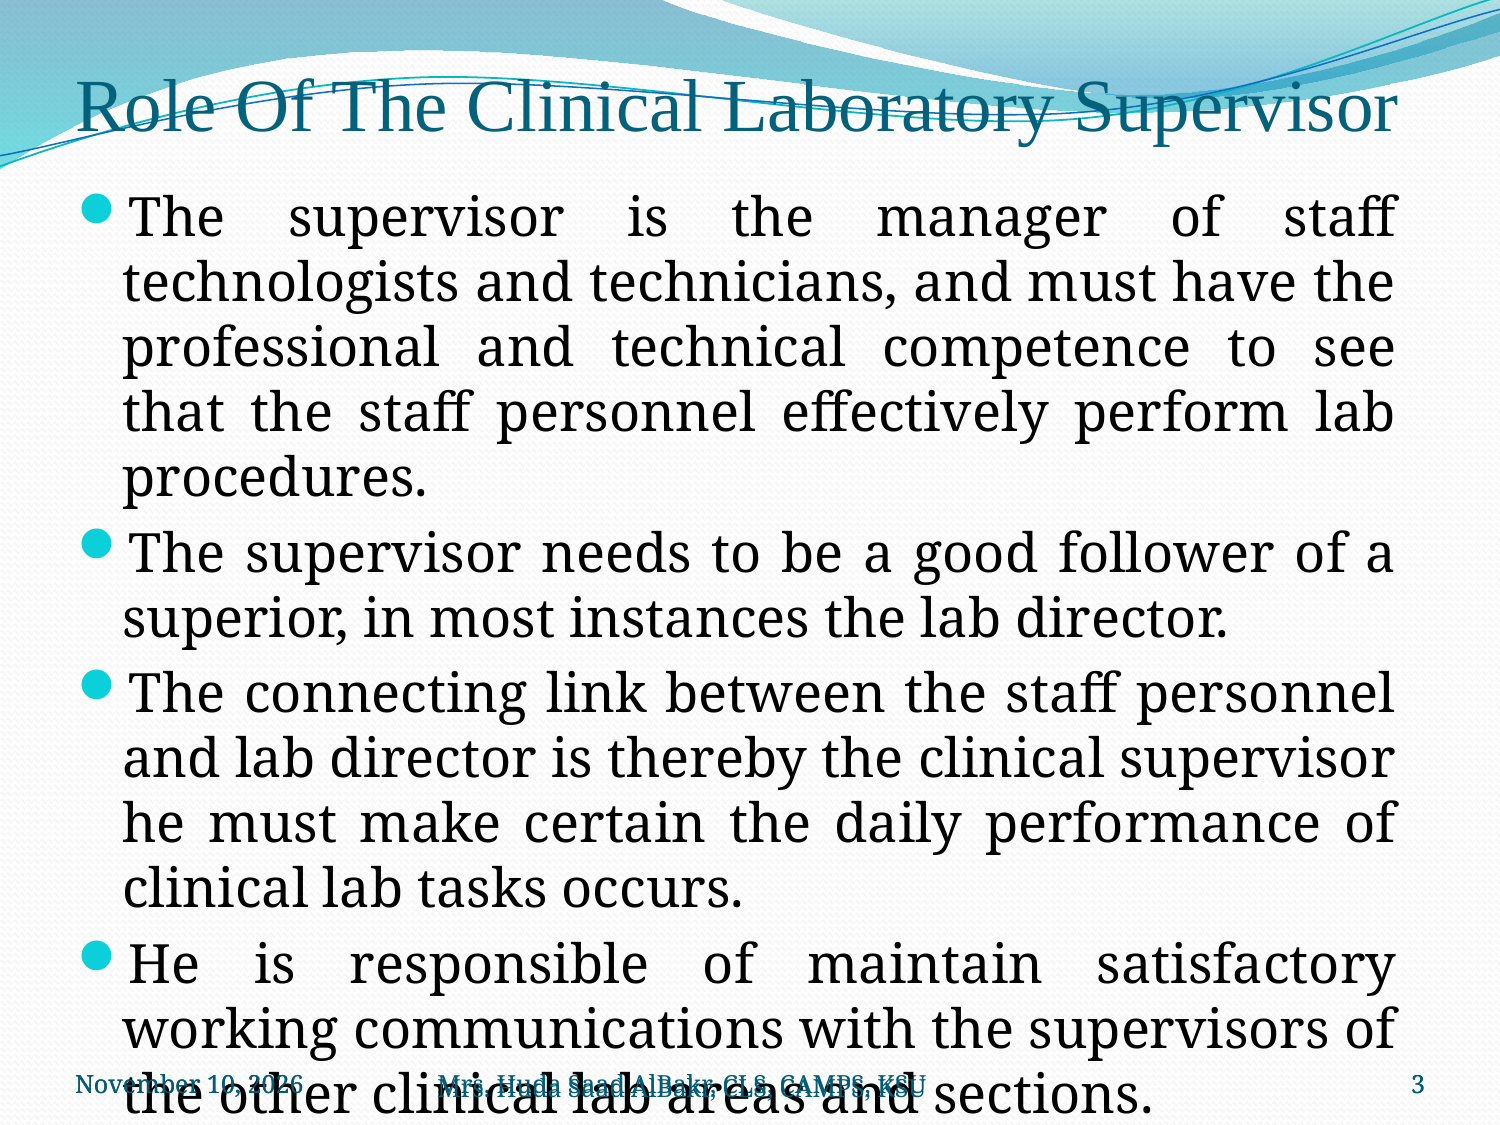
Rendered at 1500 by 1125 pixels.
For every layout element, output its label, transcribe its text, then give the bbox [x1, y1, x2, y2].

text_box 3 [1299, 1042, 1425, 1103]
text_box Mrs. Huda Saad AlBakr, CLS, CAMPS, KSU [437, 1042, 988, 1103]
title Role Of The Clinical Laboratory Supervisor [74, 37, 1426, 148]
text_box October 11, 2010 [75, 1042, 425, 1103]
list The supervisor is the manager of staff technologists and technicians, and must have the professional and technical competence to see that the staff personnel effectively perform lab procedures. The supervisor needs to be a good follower of a superior, in most instances the lab director. The connecting link between the staff personnel and lab director is thereby the clinical supervisor he must make certain the daily performance of clinical lab tasks occurs. He is responsible of maintain satisfactory working communications with the supervisors of the other clinical lab areas and sections. [62, 174, 1413, 896]
